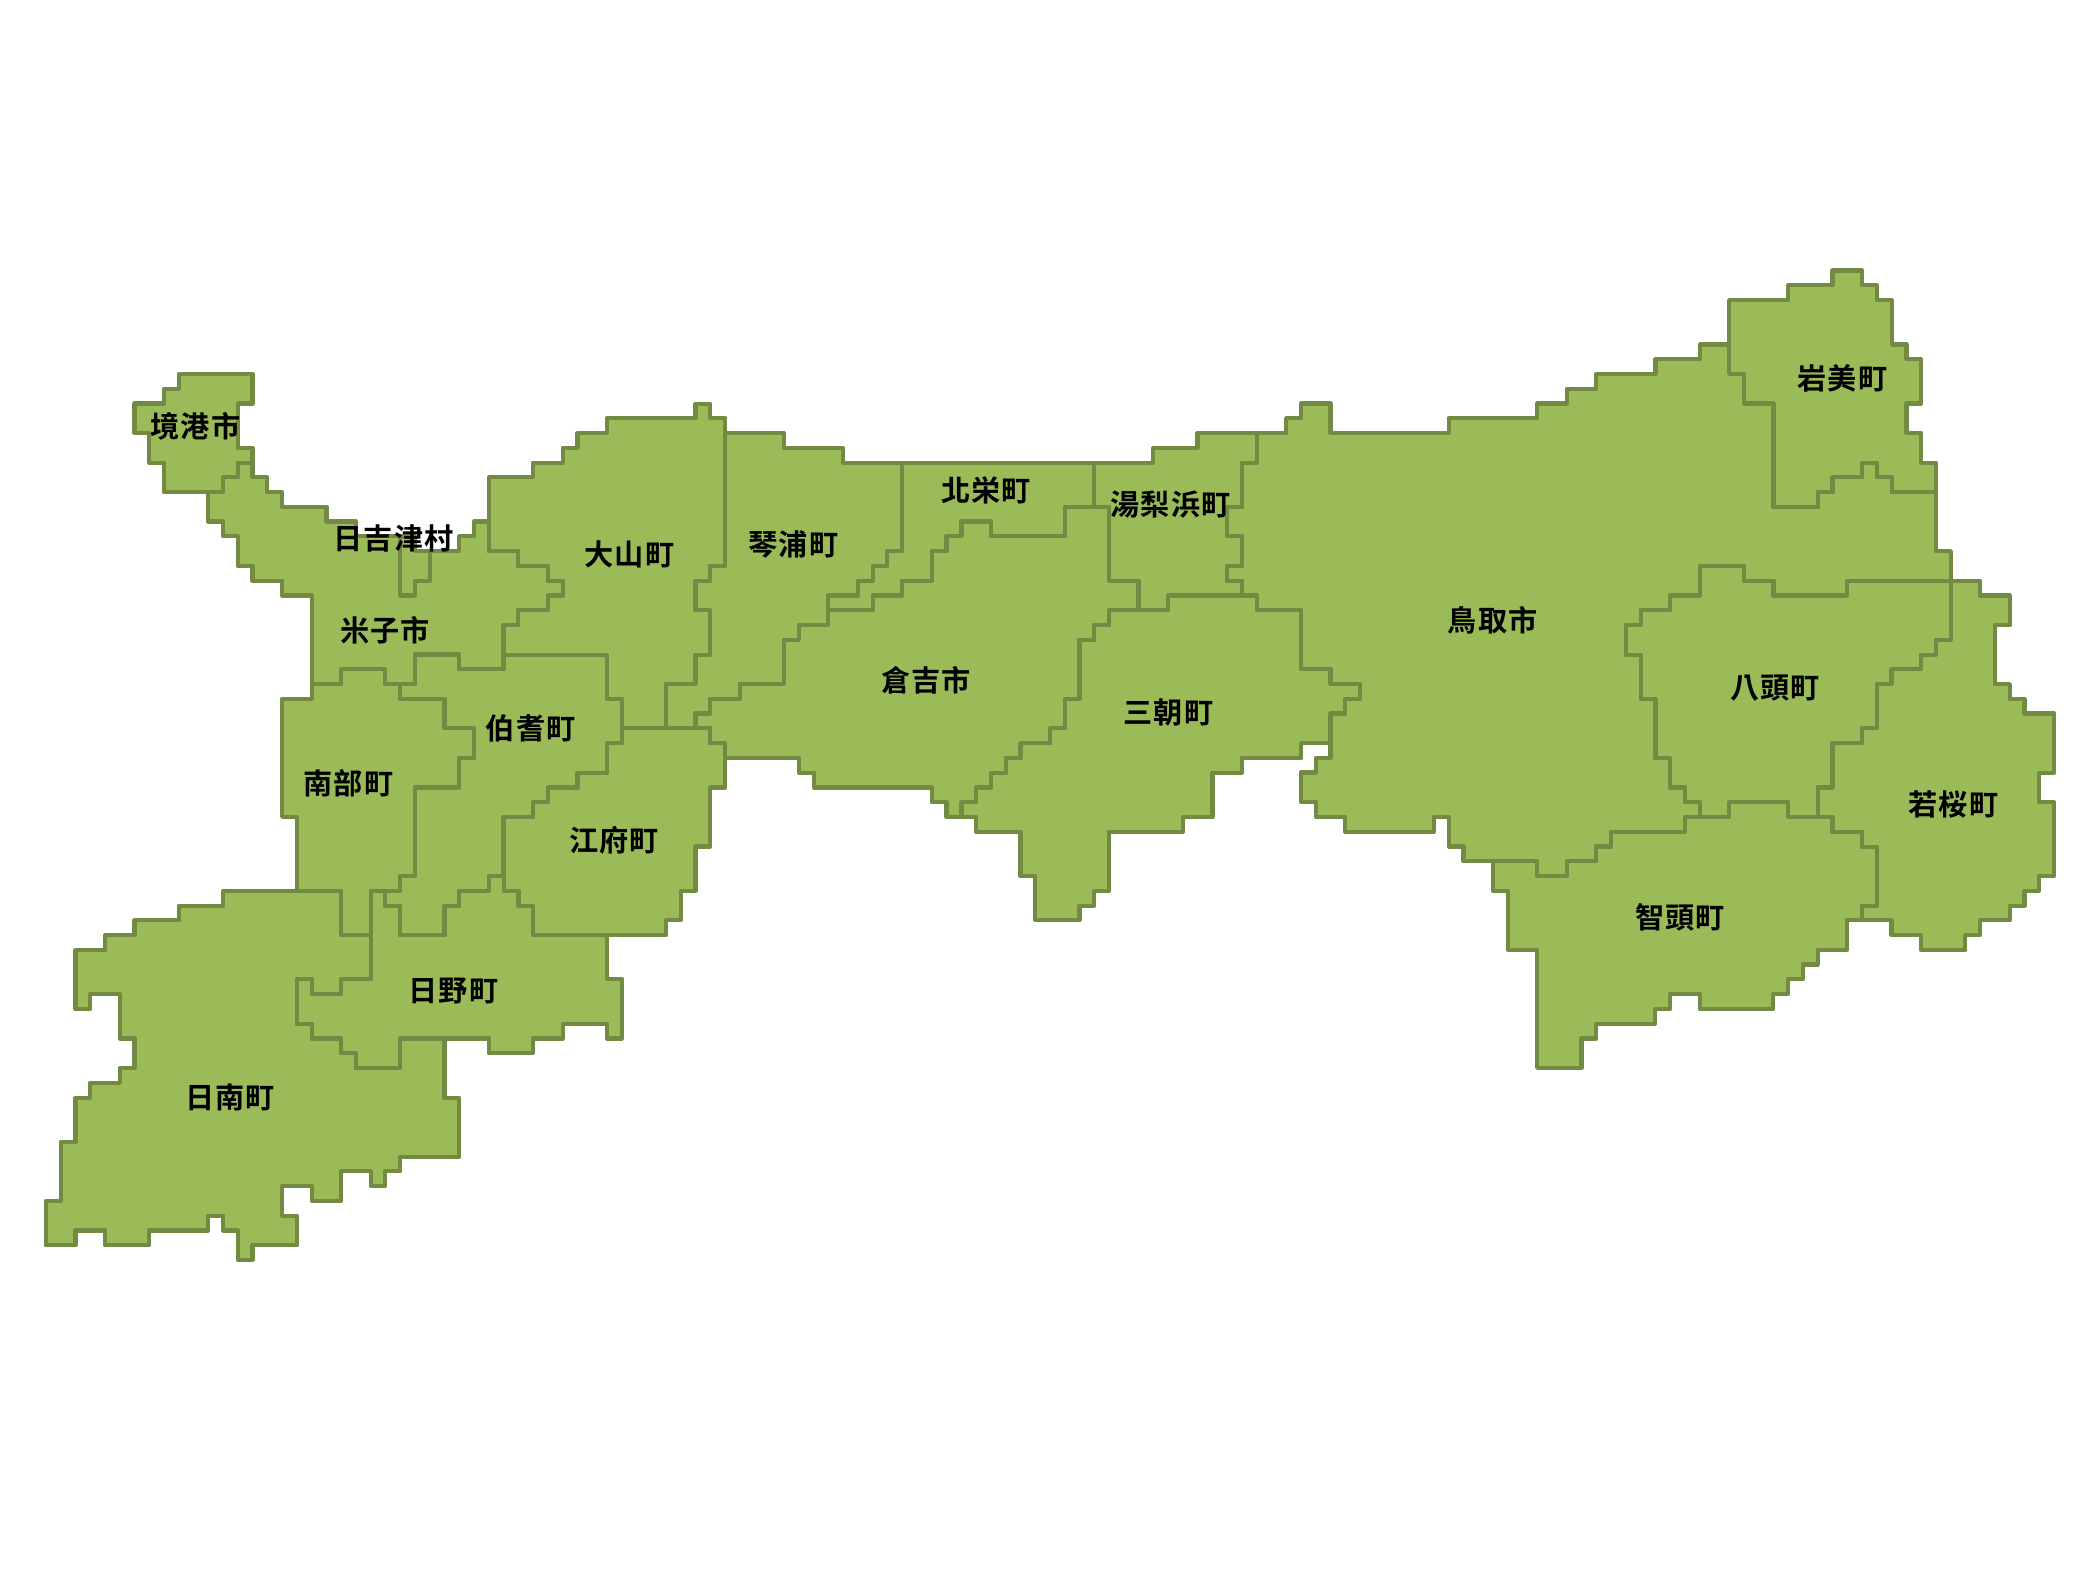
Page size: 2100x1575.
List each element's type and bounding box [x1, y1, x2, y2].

text_box [45, 270, 2055, 1261]
